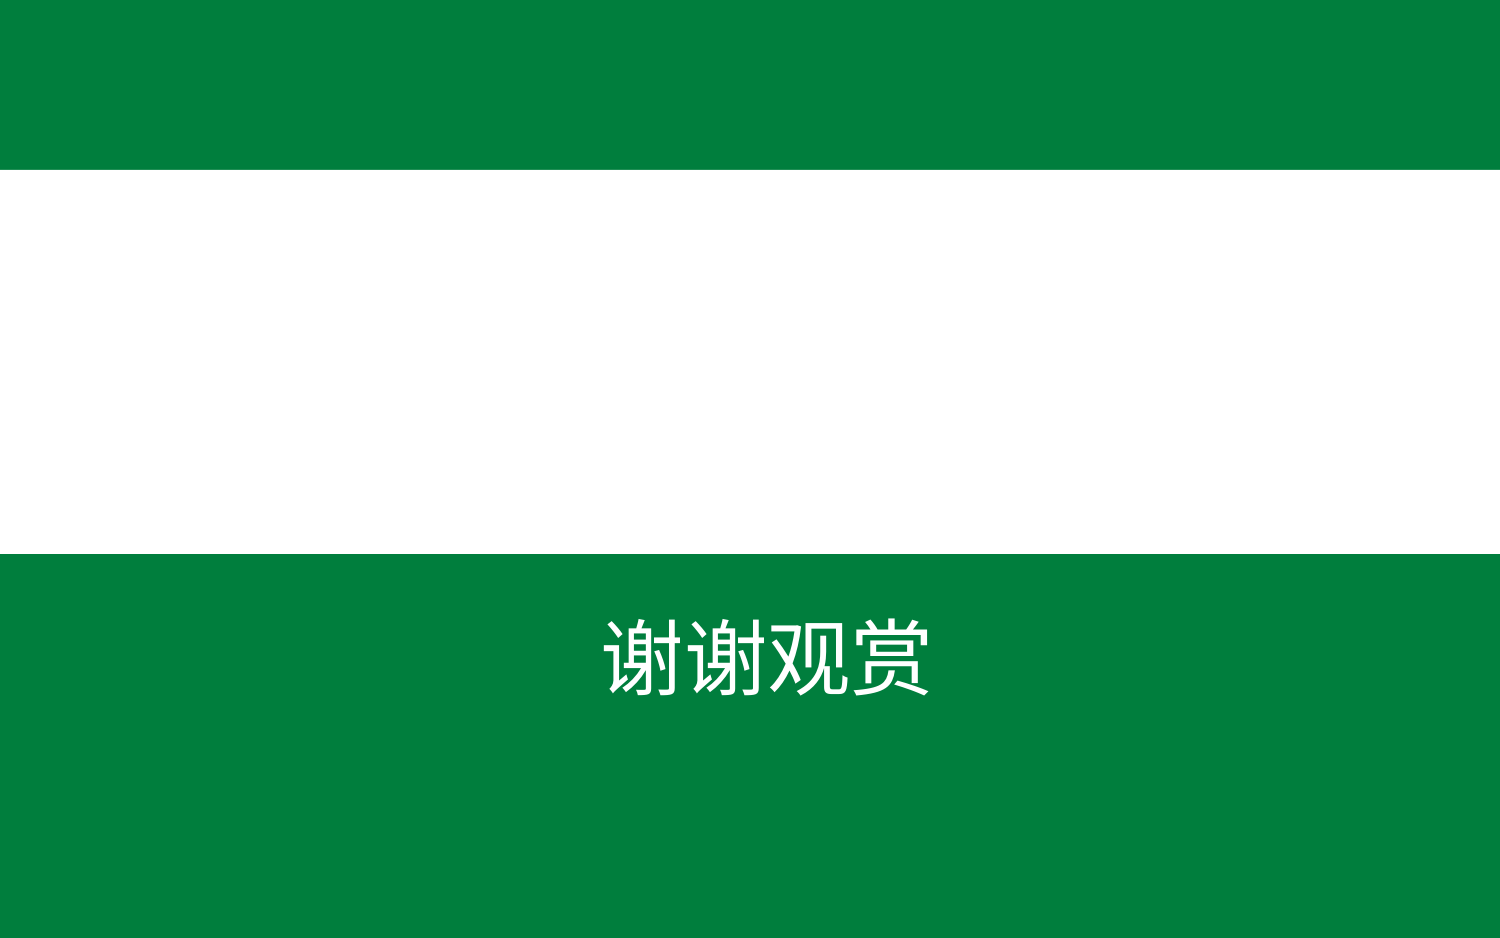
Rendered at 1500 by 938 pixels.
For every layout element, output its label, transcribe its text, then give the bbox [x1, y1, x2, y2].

text_box [0, 168, 1500, 556]
text_box 谢谢观赏 [586, 598, 949, 714]
